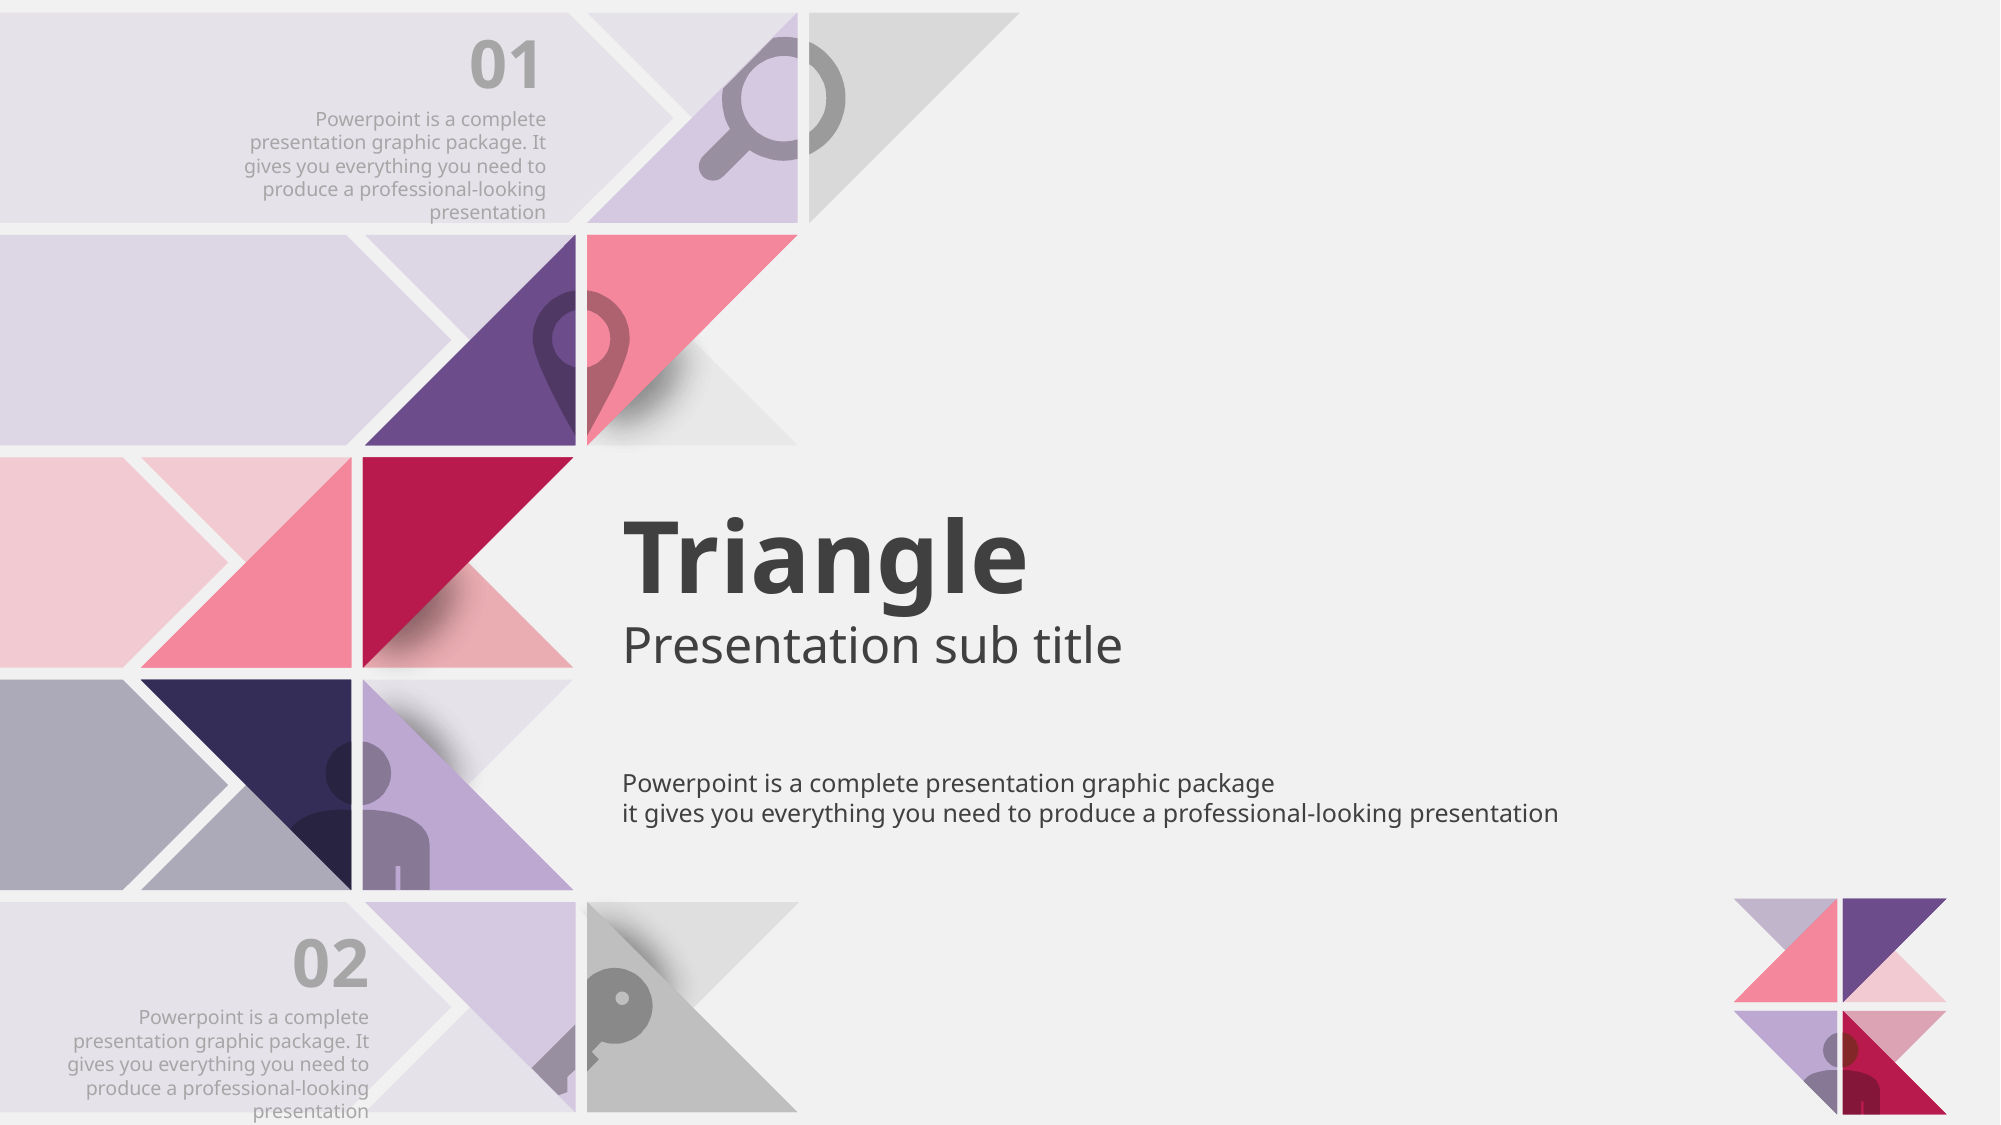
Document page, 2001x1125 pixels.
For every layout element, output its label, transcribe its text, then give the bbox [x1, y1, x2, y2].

list Triangle [622, 493, 1893, 607]
picture [352, 552, 530, 802]
list Presentation sub title [622, 613, 1893, 673]
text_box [24, 920, 370, 1100]
picture [579, 326, 757, 494]
text_box Powerpoint is a complete presentation graphic package it gives you everything you need to produce a professional-looking presentation [622, 767, 1607, 828]
picture [566, 851, 739, 1015]
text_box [201, 21, 547, 202]
